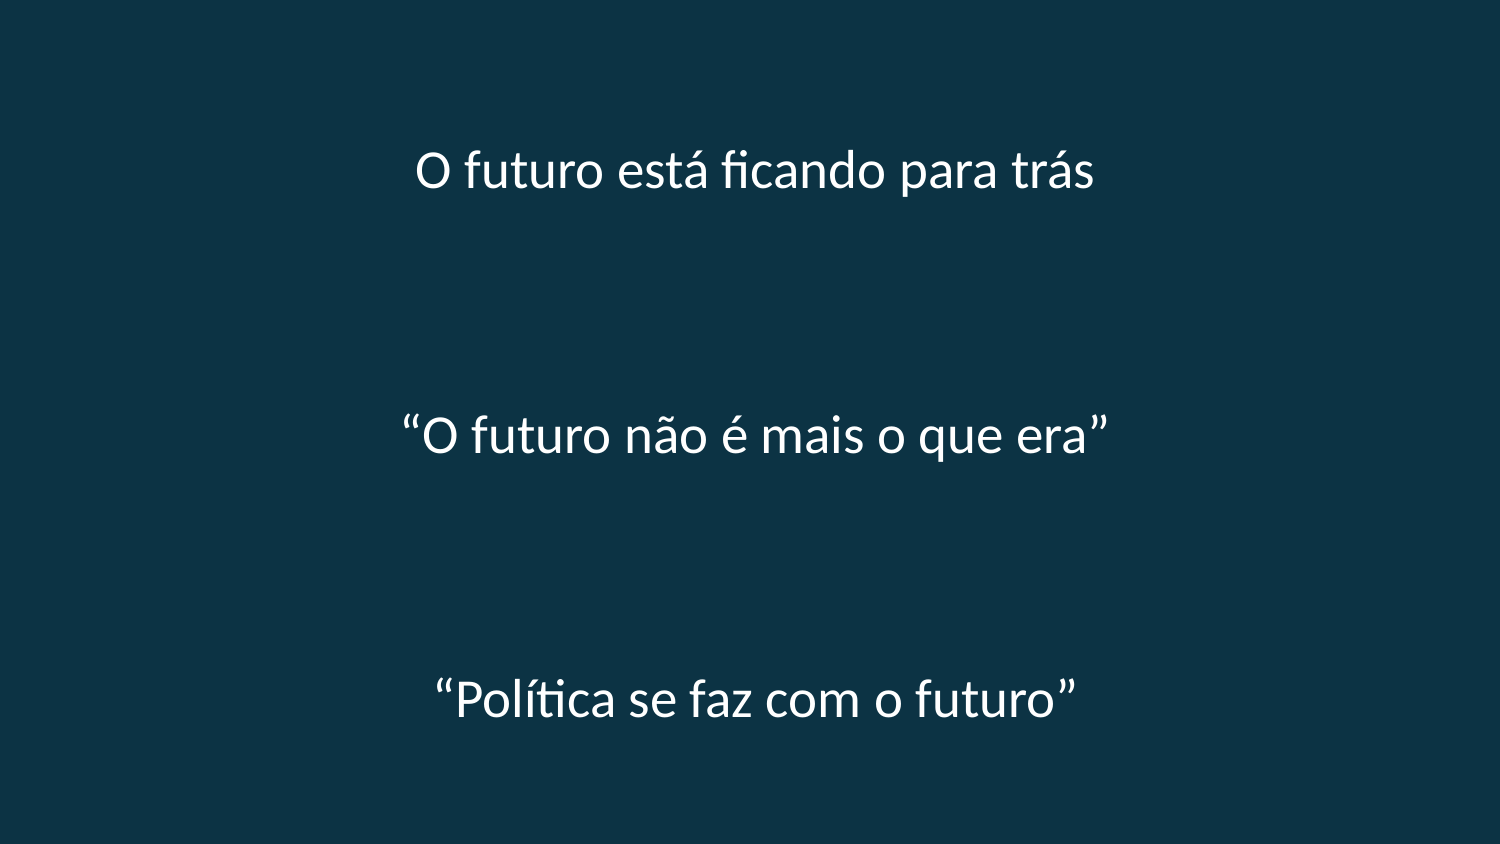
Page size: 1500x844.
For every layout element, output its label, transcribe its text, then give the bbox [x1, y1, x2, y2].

text_box O futuro está ficando para trás “O futuro não é mais o que era” “Política se faz com o futuro” [41, 126, 1471, 741]
